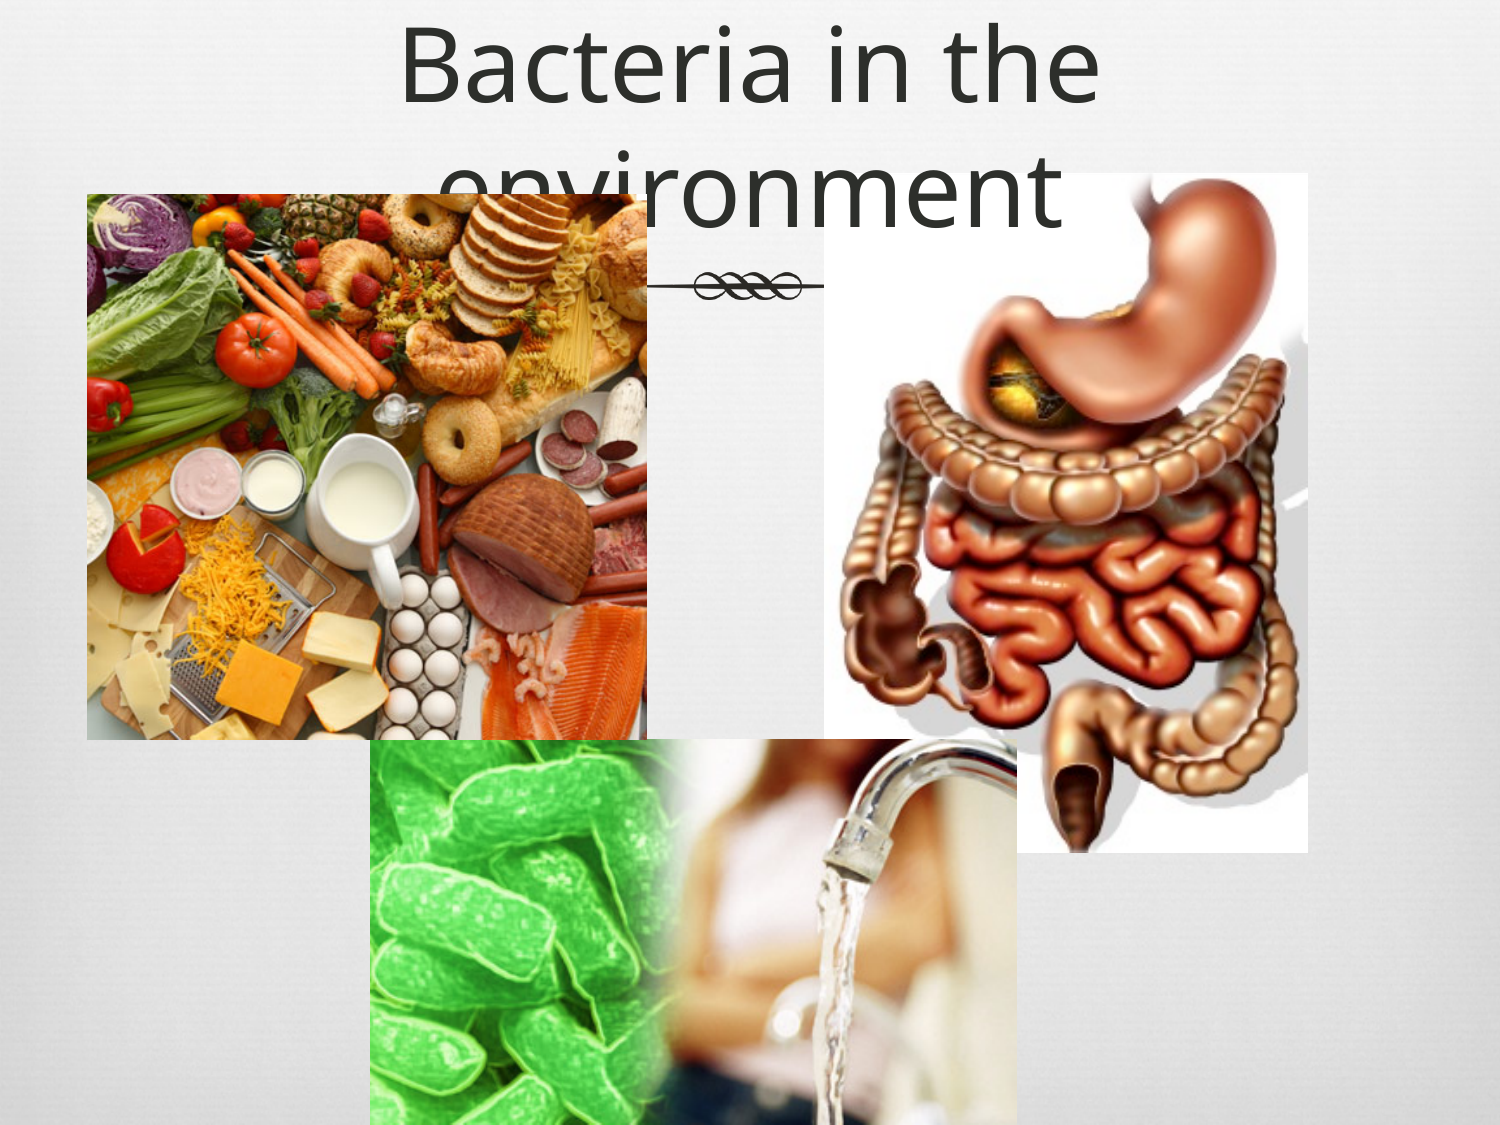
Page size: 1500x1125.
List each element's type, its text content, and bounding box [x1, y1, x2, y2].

title Bacteria in the environment [112, 11, 1388, 236]
picture [86, 173, 1308, 1125]
